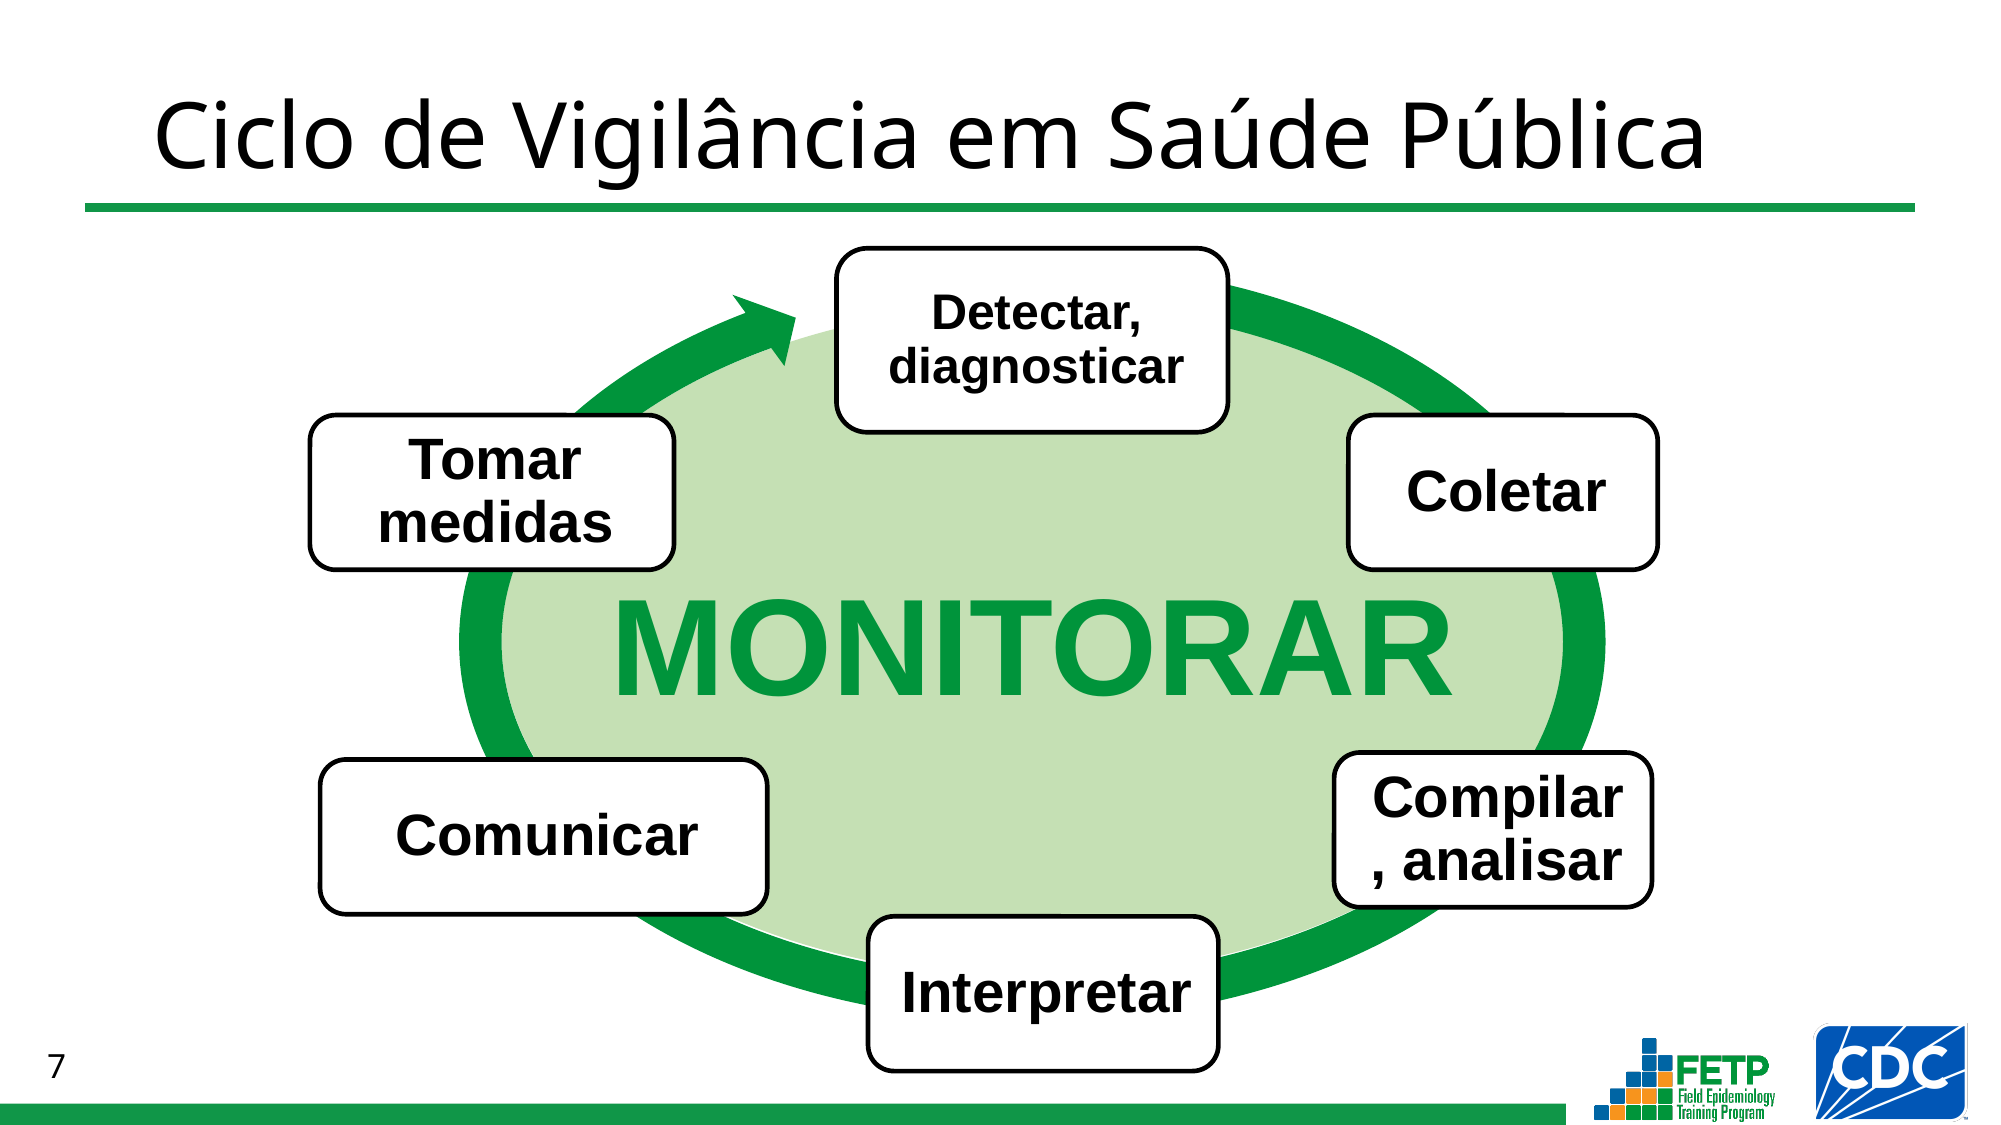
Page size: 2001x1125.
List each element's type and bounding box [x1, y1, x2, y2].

picture [1813, 1023, 1968, 1122]
picture [1594, 1038, 1775, 1122]
